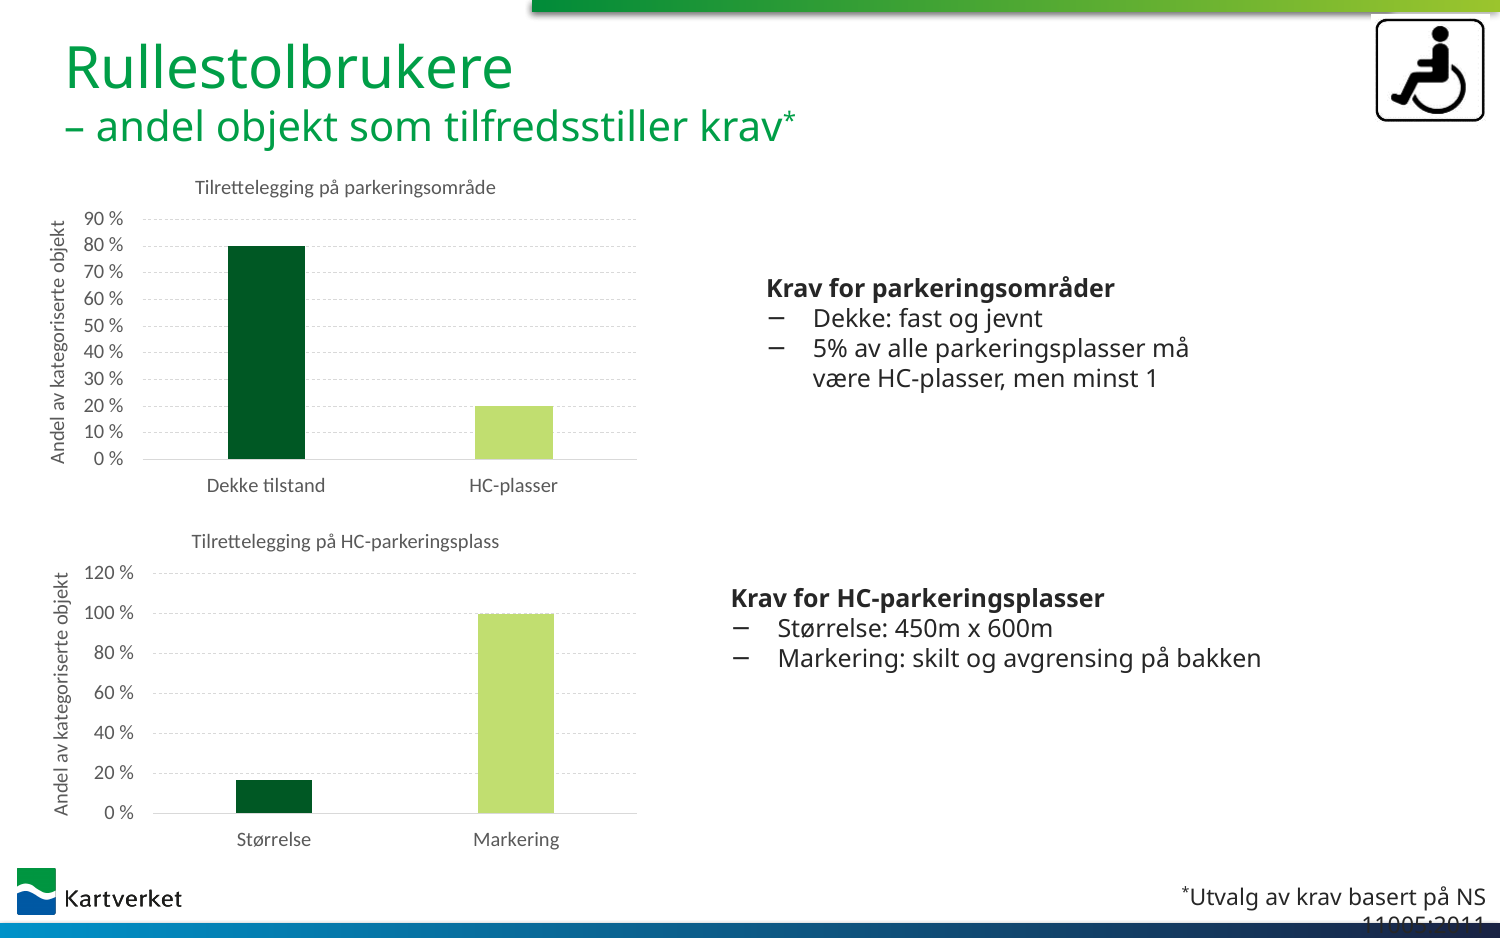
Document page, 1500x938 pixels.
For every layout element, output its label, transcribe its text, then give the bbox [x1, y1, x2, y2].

text_box Krav for parkeringsområder Dekke: fast og jevnt 5% av alle parkeringsplasser må være HC-plasser, men minst 1 [751, 264, 1232, 400]
text_box Rullestolbrukere – andel objekt som tilfredsstiller krav* [49, 23, 1431, 158]
text_box Krav for HC-parkeringsplasser Størrelse: 450m x 600m Markering: skilt og avgrensing på bakken [715, 574, 1278, 680]
picture [41, 166, 650, 505]
text_box *Utvalg av krav basert på NS 11005:2011 [1068, 873, 1500, 938]
picture [1371, 13, 1491, 127]
picture [41, 520, 650, 859]
